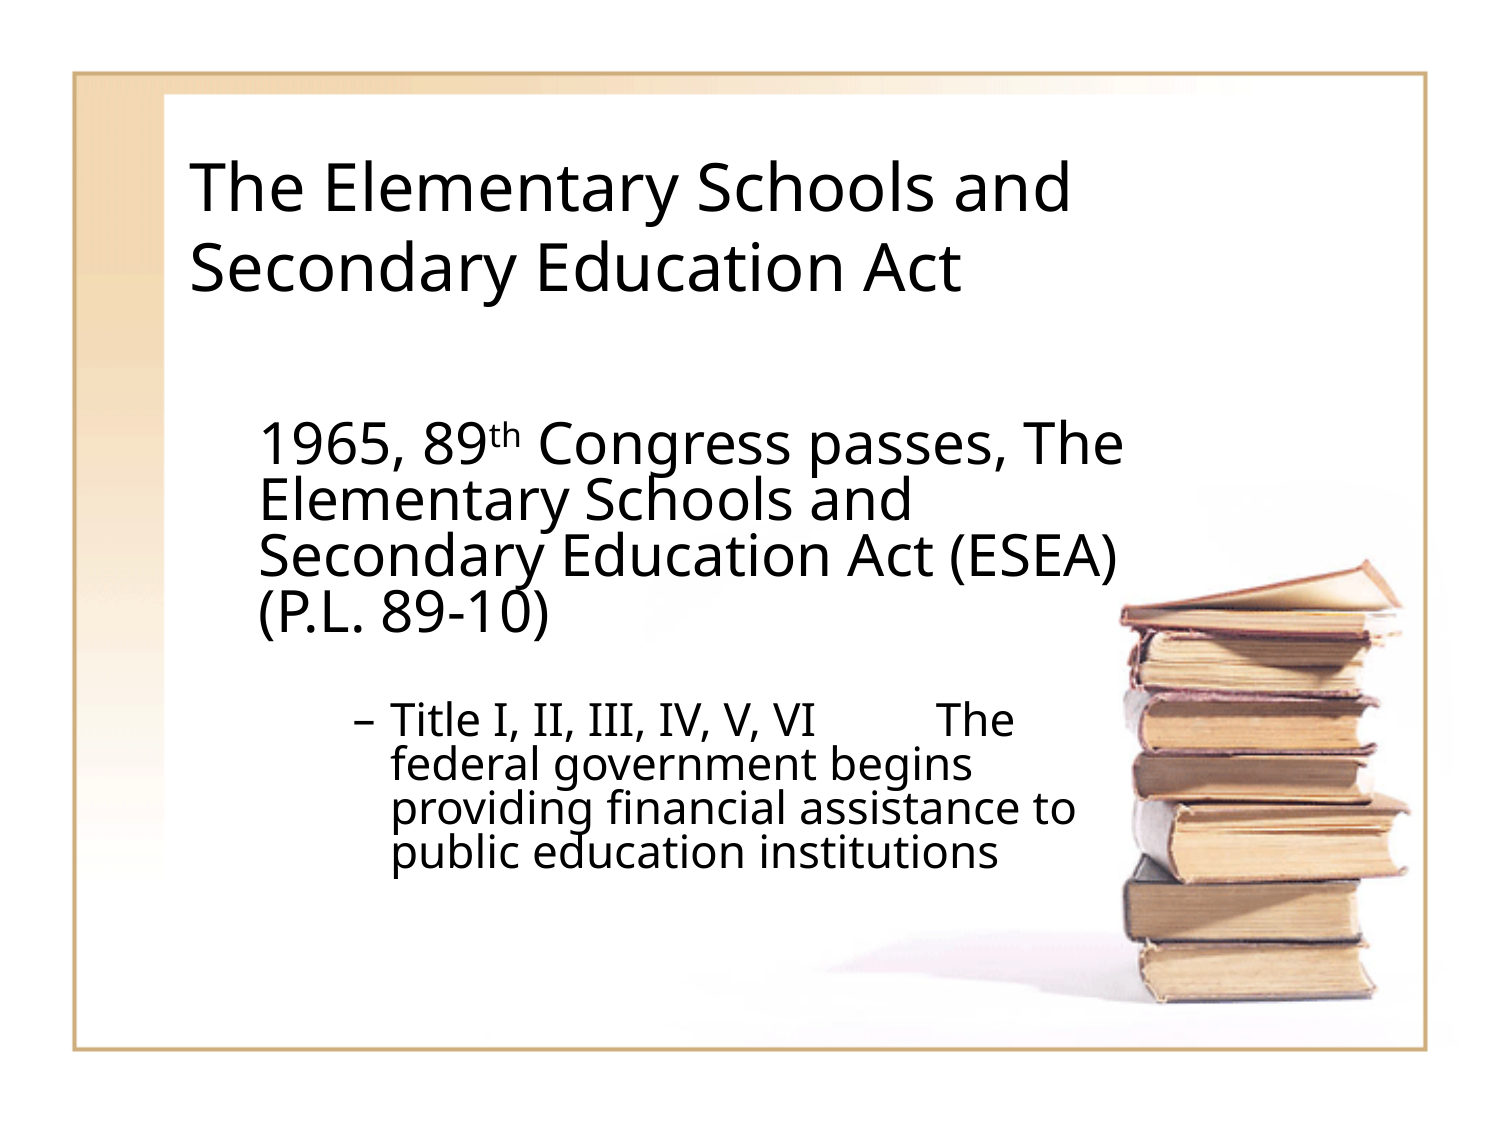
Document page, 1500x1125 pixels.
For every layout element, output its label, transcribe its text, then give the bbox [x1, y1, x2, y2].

list 1965, 89th Congress passes, The Elementary Schools and Secondary Education Act (ESEA) (P.L. 89-10) Title I, II, III, IV, V, VI The federal government begins providing financial assistance to public education institutions [187, 412, 1163, 900]
picture [0, 0, 1500, 1125]
title The Elementary Schools and Secondary Education Act [174, 137, 1338, 313]
